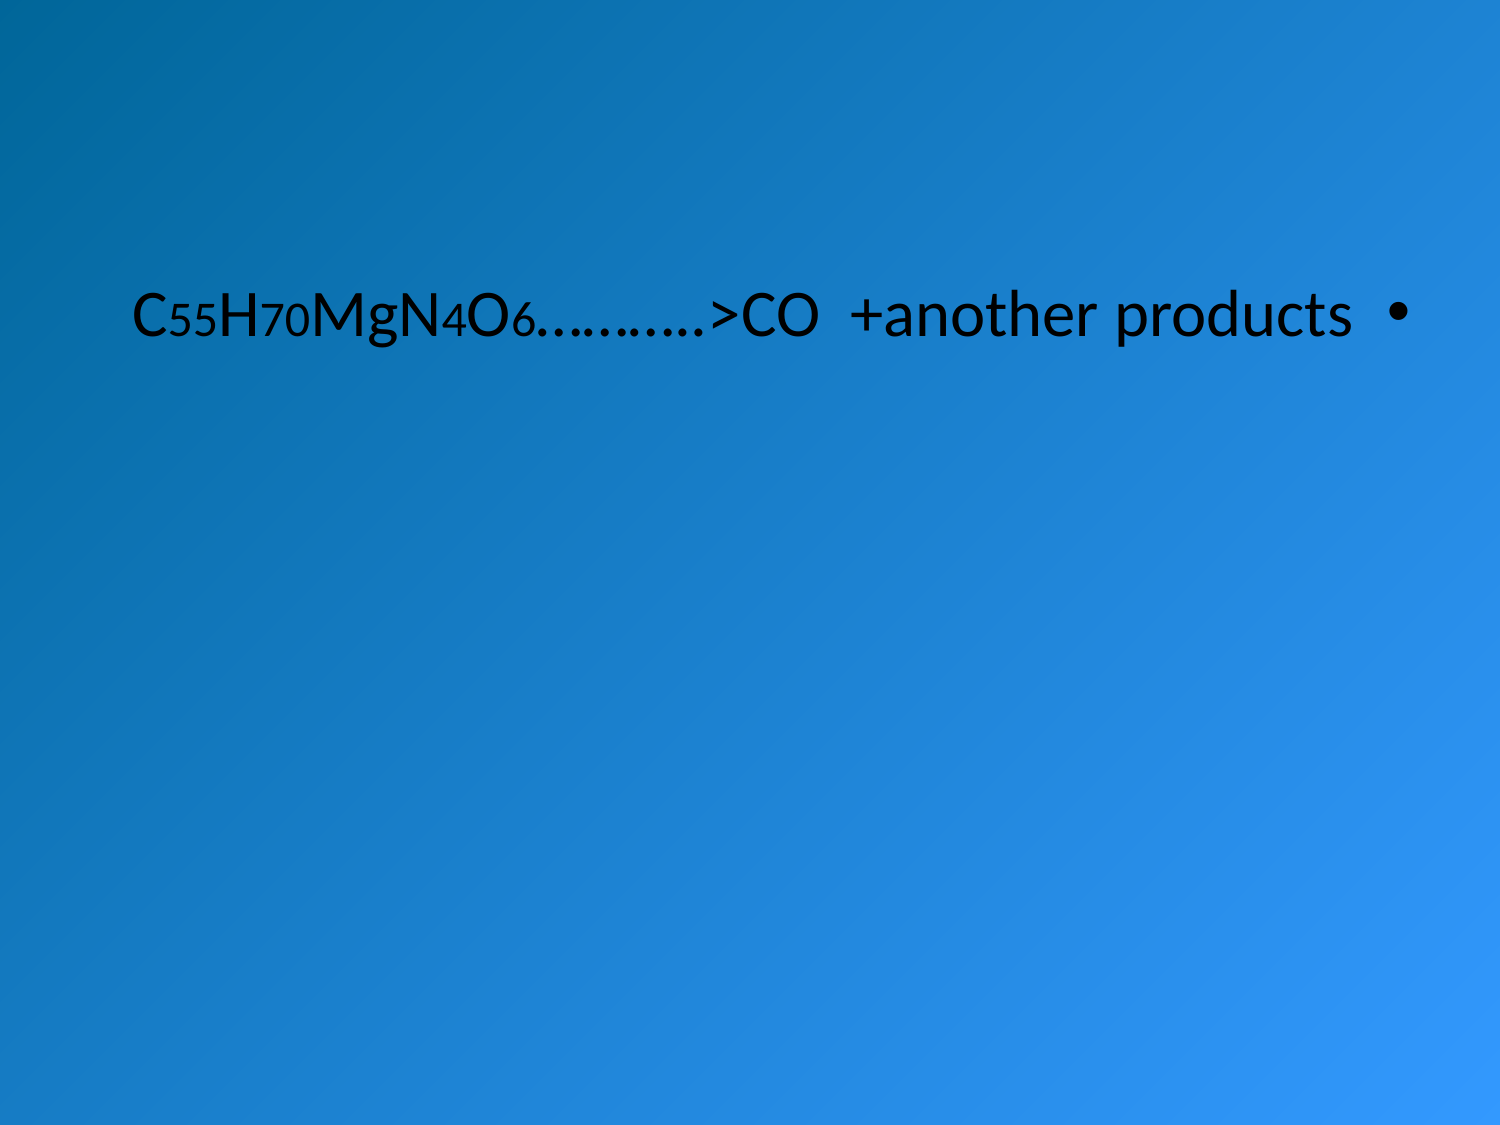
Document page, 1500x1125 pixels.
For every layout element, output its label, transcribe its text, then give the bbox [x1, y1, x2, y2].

list C55H70MgN4O6………..>CO +another products [75, 262, 1425, 1005]
